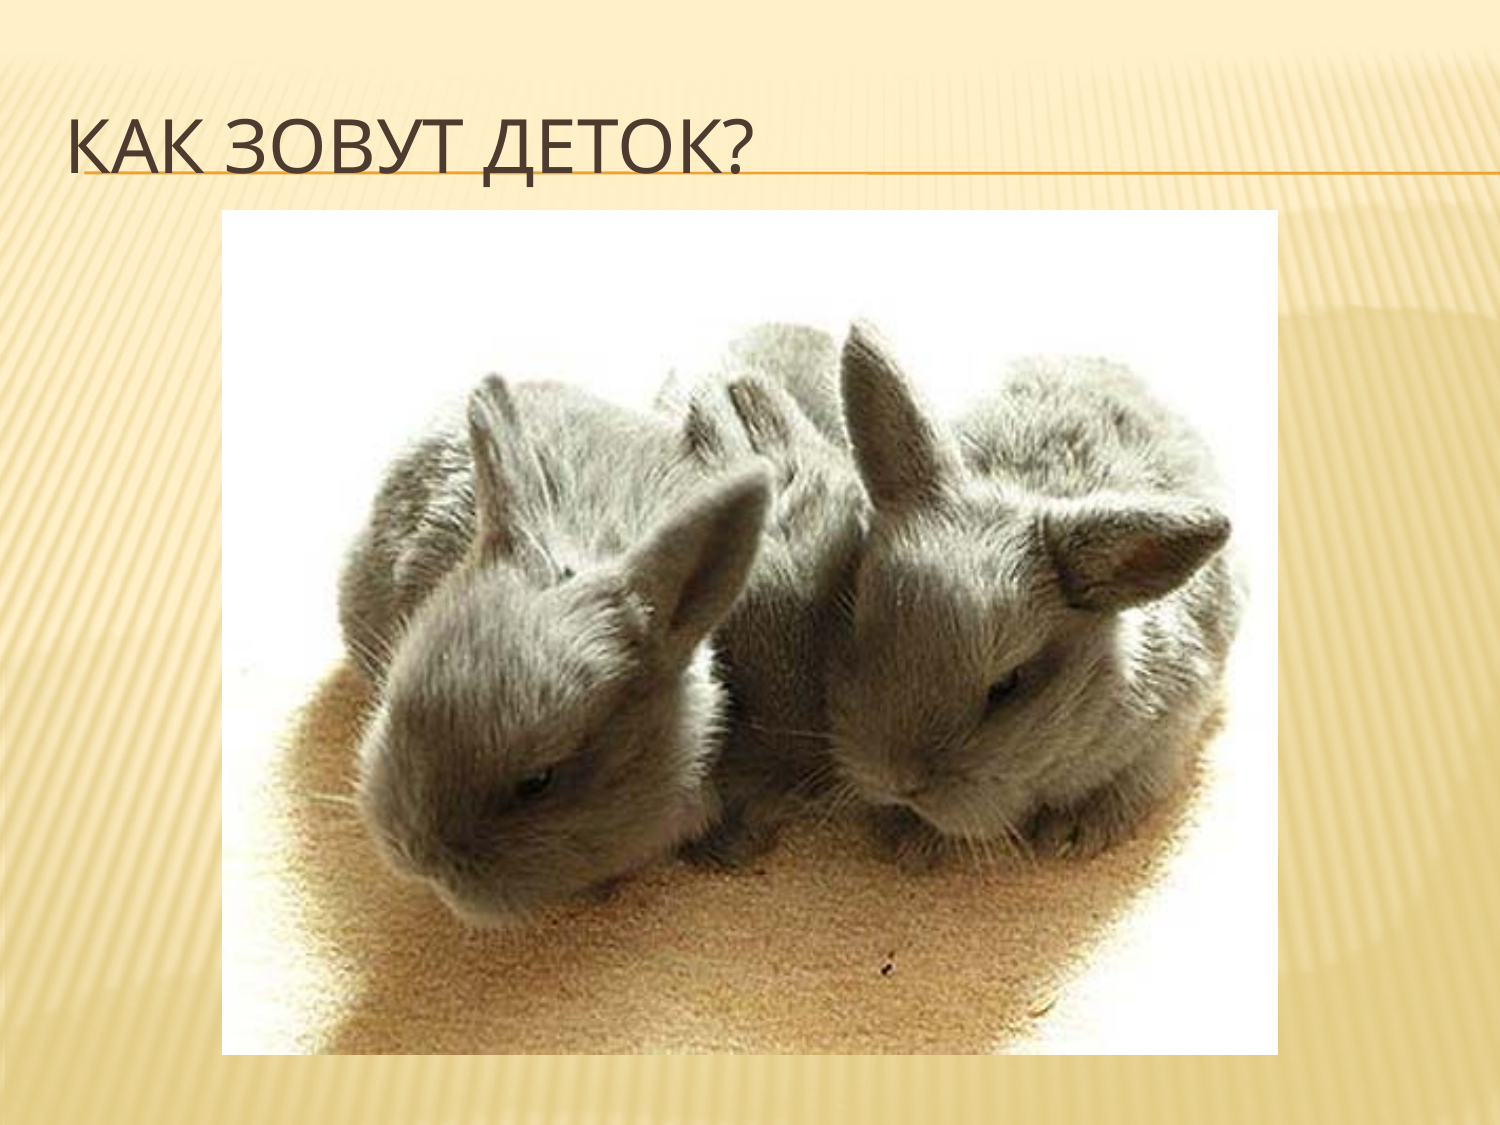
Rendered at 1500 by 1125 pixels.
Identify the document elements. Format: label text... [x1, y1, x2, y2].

title Как зовут деток? [50, 75, 1475, 213]
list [222, 210, 1278, 1055]
